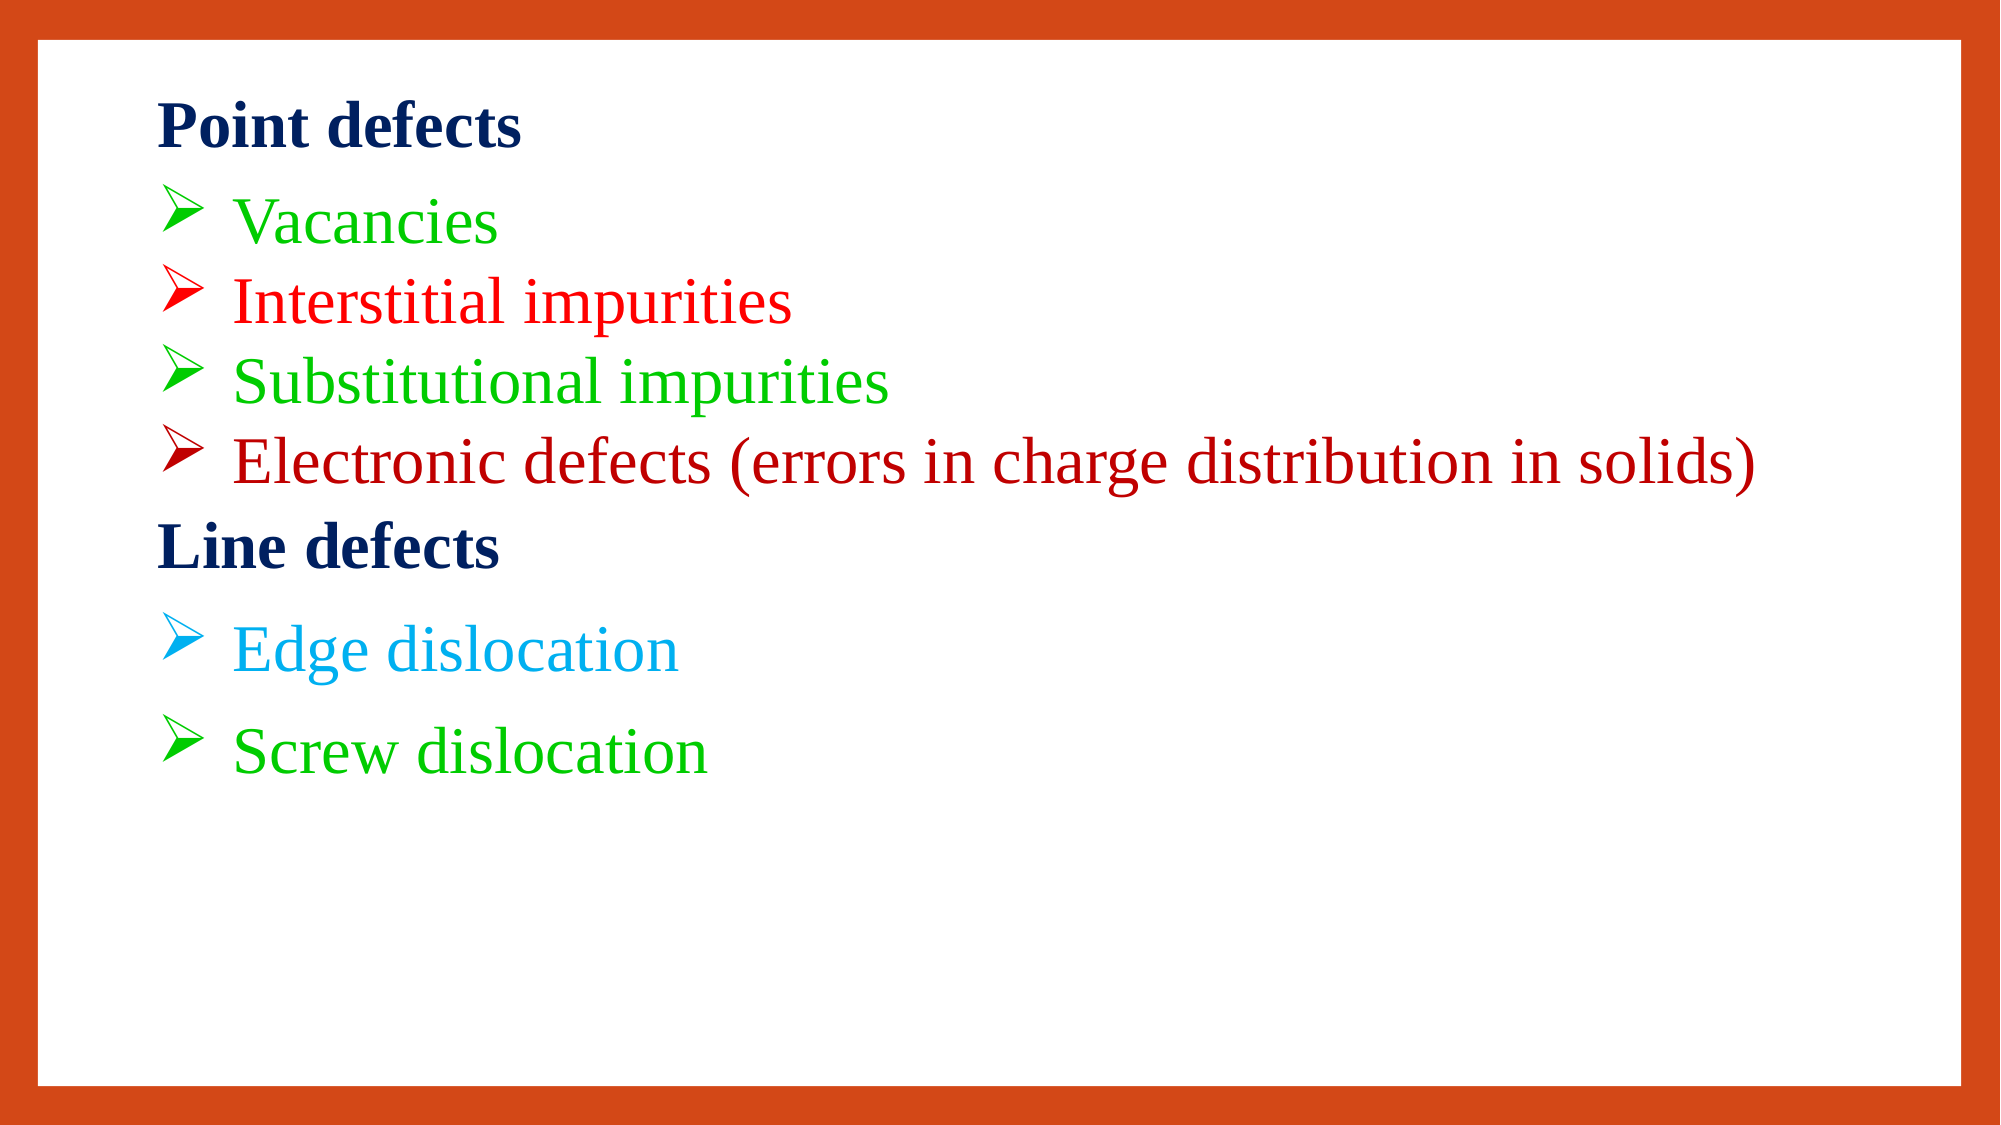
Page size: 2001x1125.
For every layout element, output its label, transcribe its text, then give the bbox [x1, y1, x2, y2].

text_box Point defects Vacancies Interstitial impurities Substitutional impurities Electronic defects (errors in charge distribution in solids) Line defects Edge dislocation Screw dislocation [143, 67, 1900, 794]
